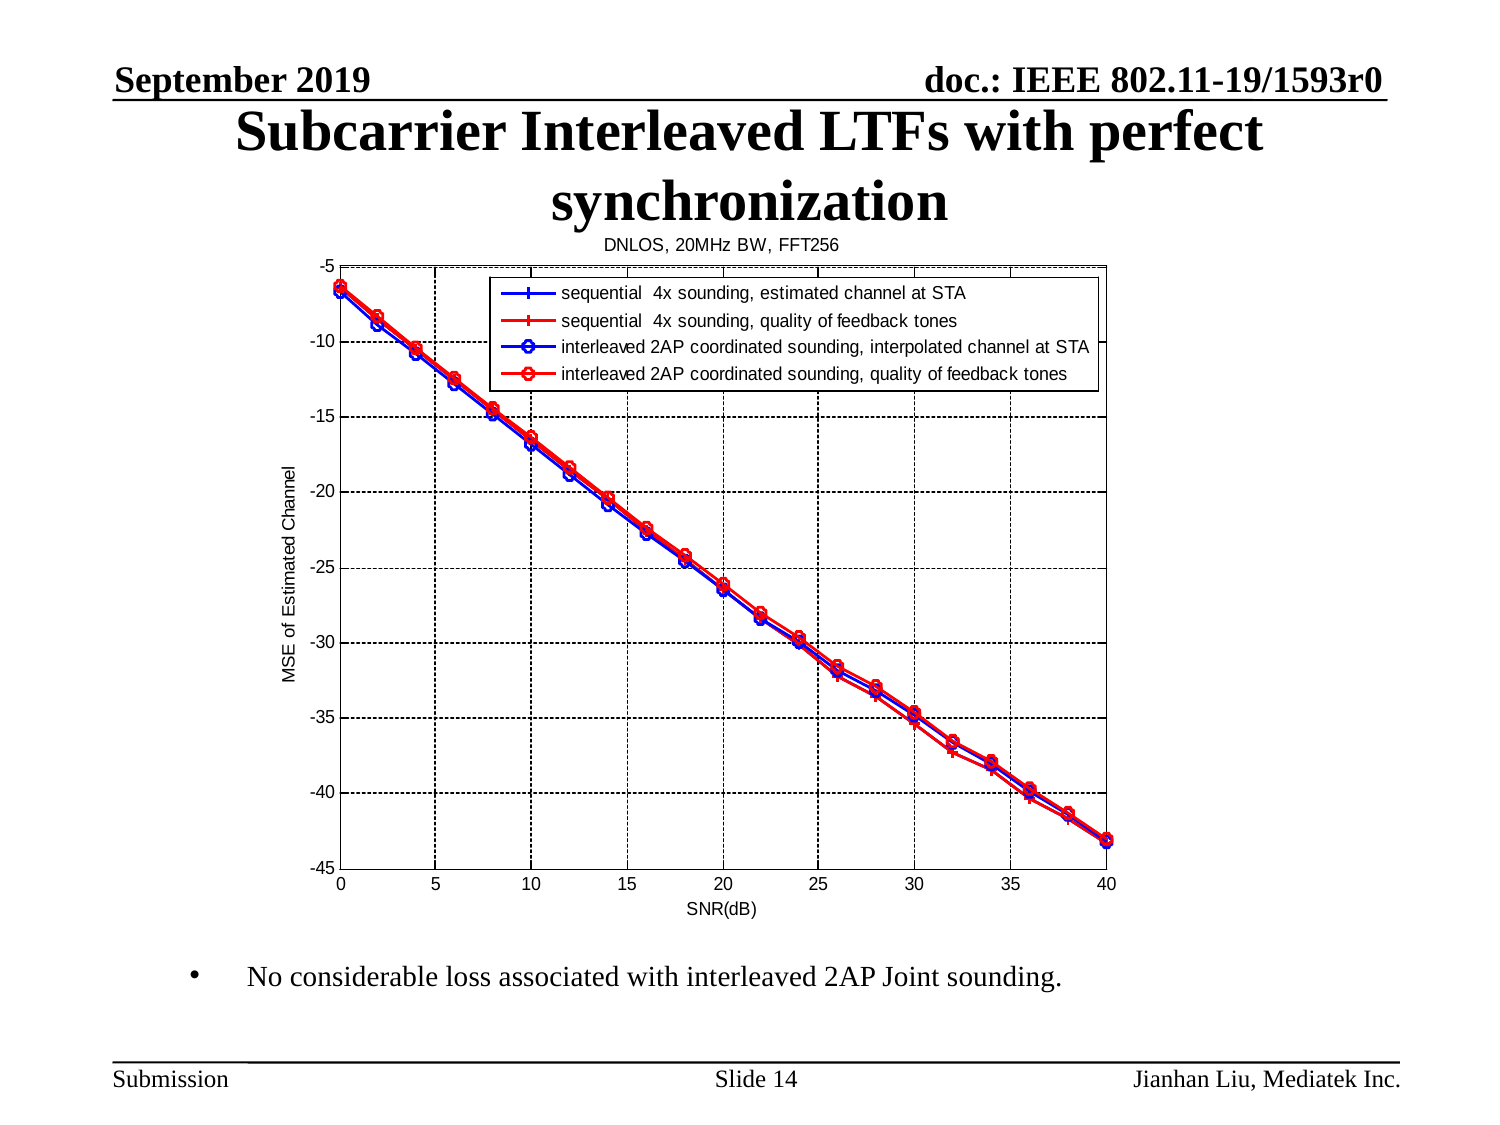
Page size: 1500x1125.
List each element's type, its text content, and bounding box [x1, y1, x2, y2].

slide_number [114, 54, 374, 101]
title Subcarrier Interleaved LTFs with perfect synchronization [112, 112, 1388, 213]
text_box No considerable loss associated with interleaved 2AP Joint sounding. [174, 949, 1363, 1000]
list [212, 212, 1201, 951]
slide_number Slide 14 [712, 1061, 800, 1093]
footer Jianhan Liu, Mediatek Inc. [1129, 1061, 1402, 1093]
